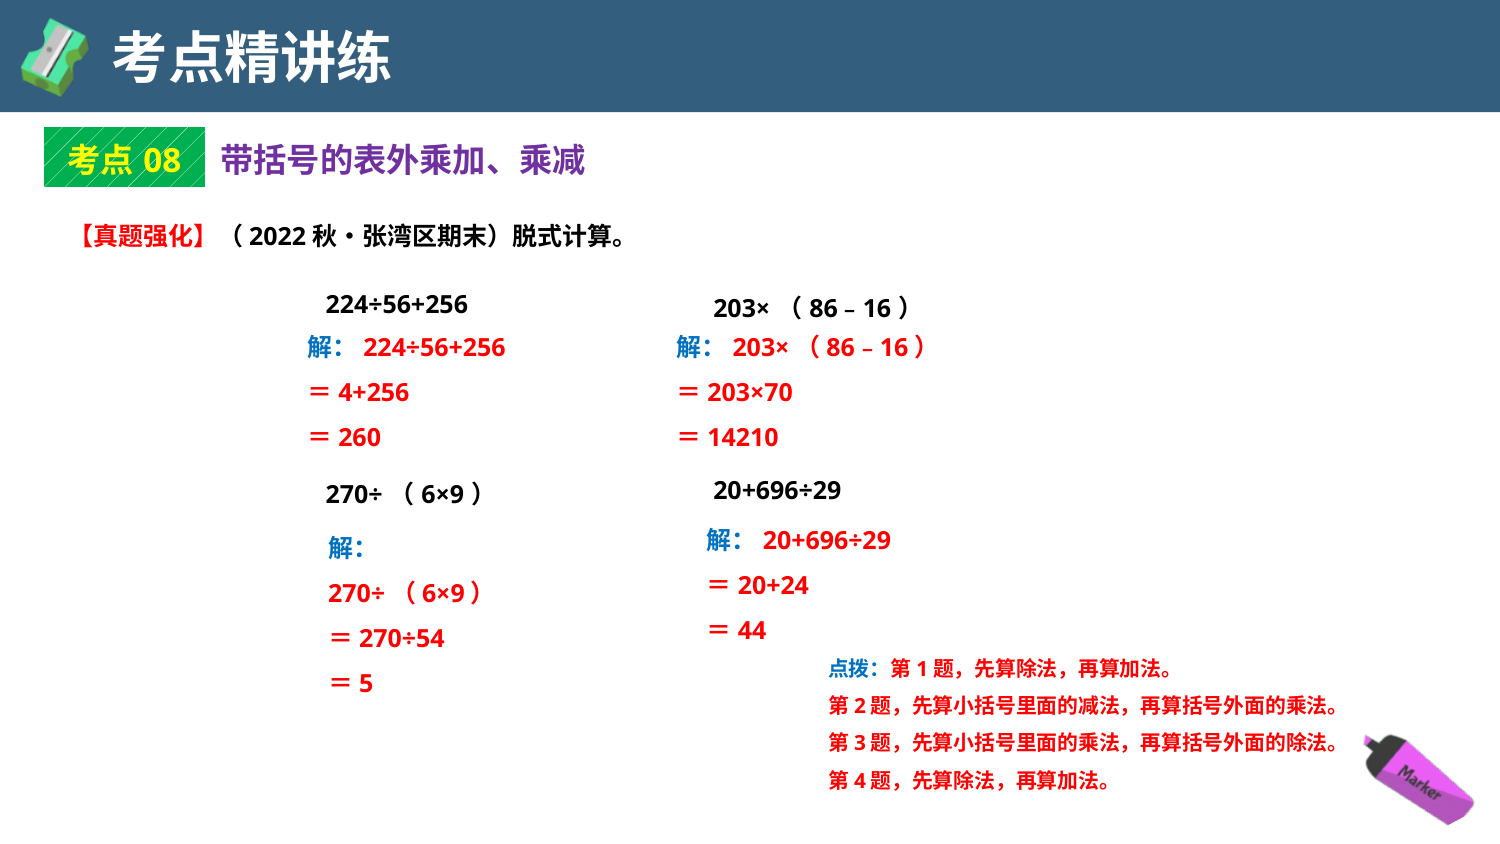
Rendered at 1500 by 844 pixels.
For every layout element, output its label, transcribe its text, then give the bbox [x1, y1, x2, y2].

text_box [0, 0, 1500, 113]
table_header 224÷56+256 [323, 250, 710, 436]
text_box 解：224÷56+256 ＝4+256 ＝260 [292, 309, 323, 459]
table_cell 20+696÷29 [710, 436, 1098, 510]
text_box 【真题强化】（2022秋•张湾区期末）脱式计算。 [53, 183, 1384, 349]
text_box 解：270÷（6×9） ＝270÷54 ＝5 [313, 510, 557, 705]
text_box 解：20+696÷29 ＝20+24 ＝44 [692, 502, 935, 652]
picture [1344, 700, 1479, 844]
picture [14, 17, 100, 103]
table_header 考点08 [44, 127, 205, 187]
table_header 203×（86﹣16） [710, 250, 1098, 436]
table_cell 270÷（6×9） [323, 436, 710, 510]
text_box 考点精讲练 [106, 9, 416, 104]
text_box 点拨：第1题，先算除法，再算加法。 第2题，先算小括号里面的减法，再算括号外面的乘法。 第3题，先算小括号里面的乘法，再算括号外面的除法。 第4题，先算除法，再算加法。 [813, 635, 1344, 741]
table_header 带括号的表外乘加、乘减 [206, 127, 738, 187]
text_box 解：203×（86﹣16） ＝203×70 ＝14210 [661, 309, 982, 459]
